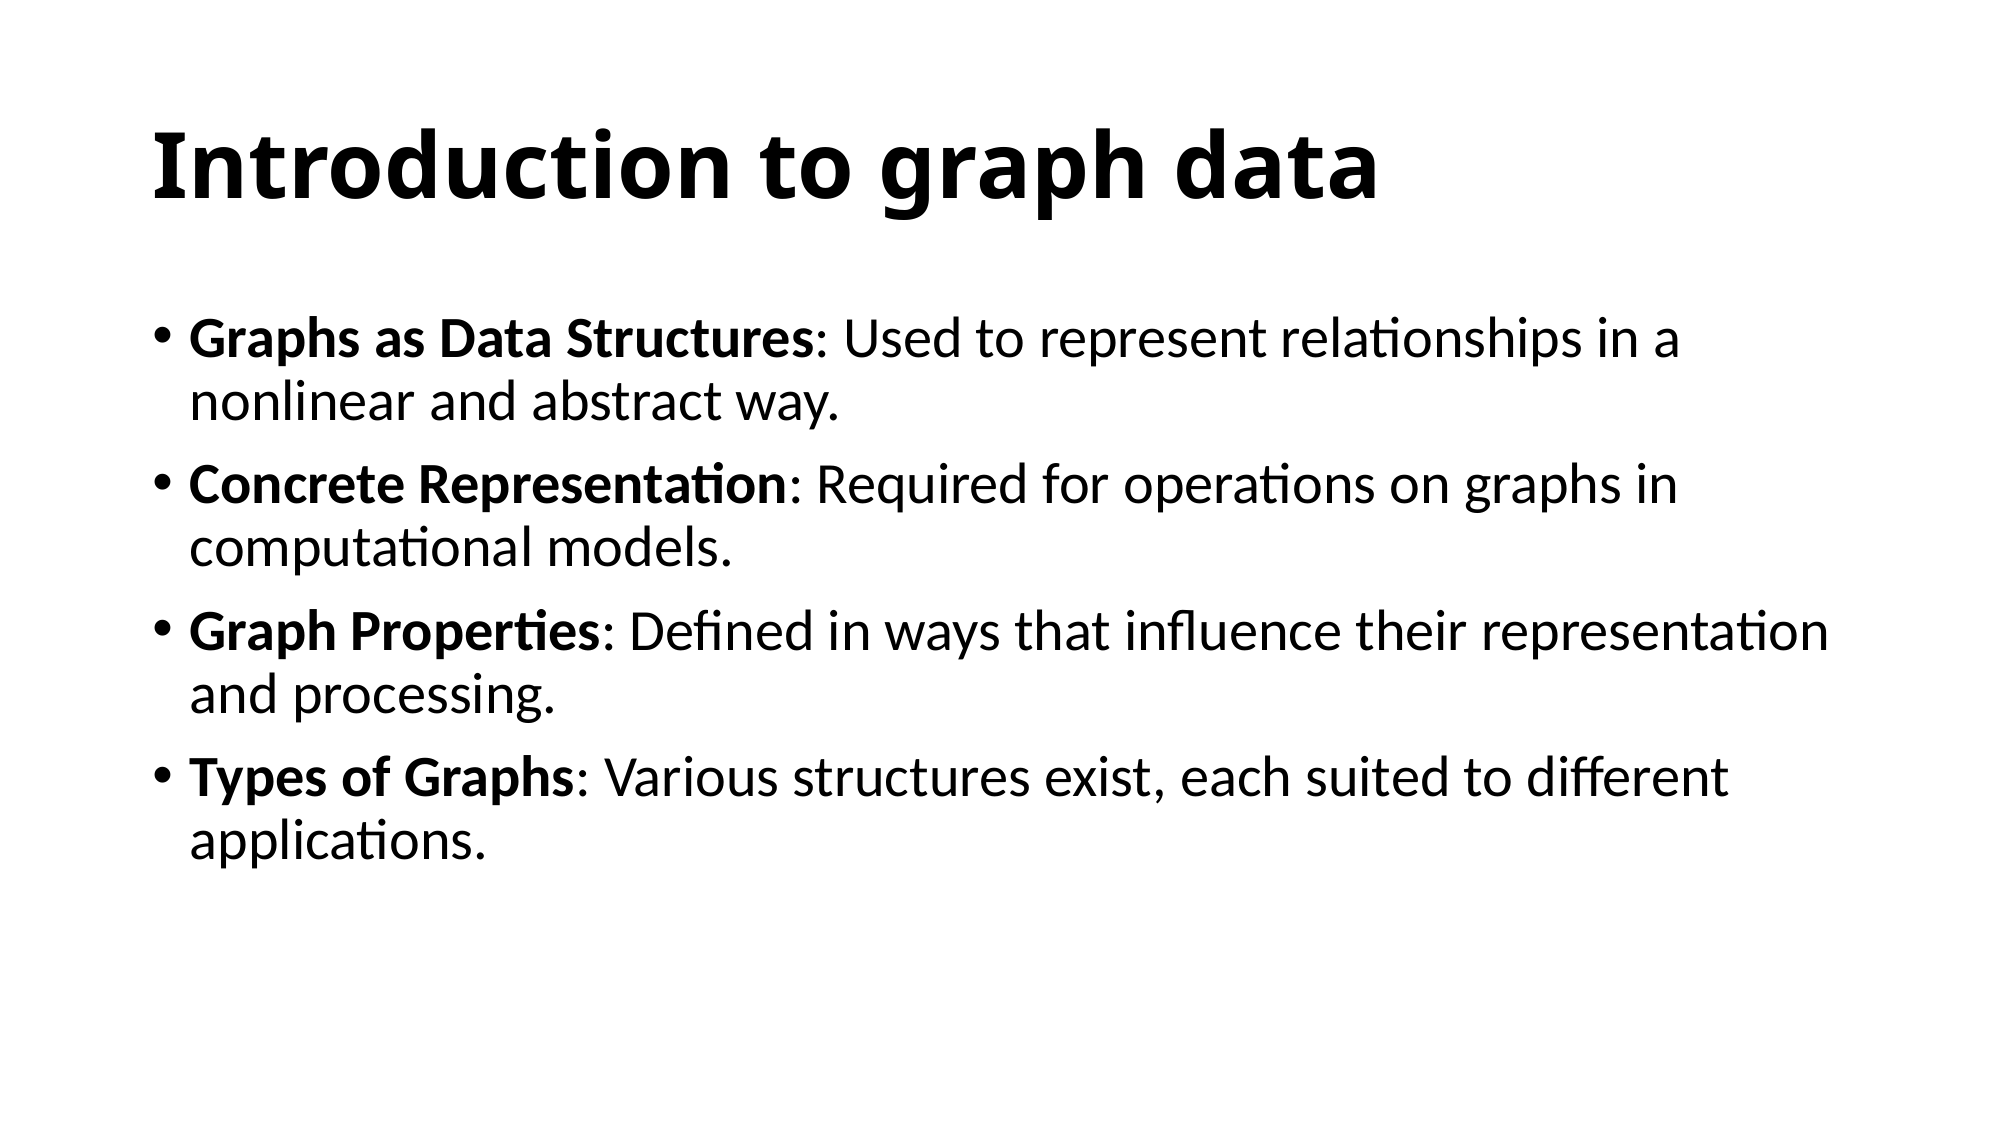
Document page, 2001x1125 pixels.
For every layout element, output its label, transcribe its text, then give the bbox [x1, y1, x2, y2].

title Introduction to graph data [137, 59, 1863, 278]
list Graphs as Data Structures: Used to represent relationships in a nonlinear and abstract way. Concrete Representation: Required for operations on graphs in computational models. Graph Properties: Defined in ways that influence their representation and processing. Types of Graphs: Various structures exist, each suited to different applications. [137, 299, 1863, 1014]
